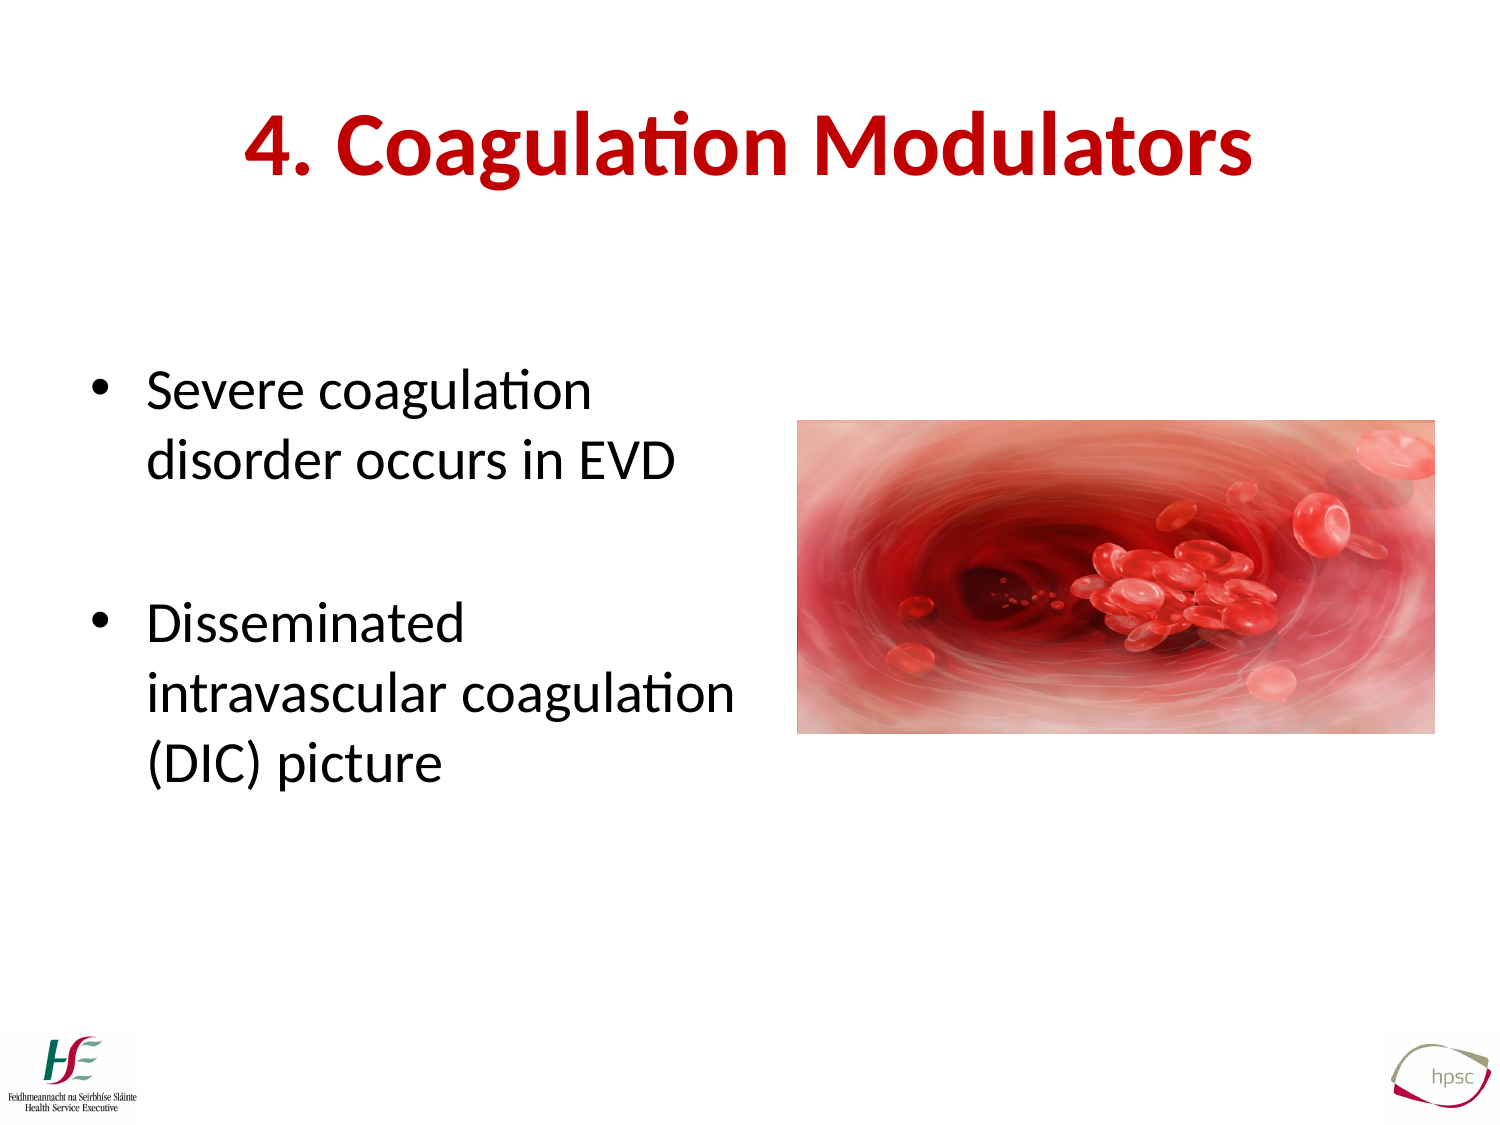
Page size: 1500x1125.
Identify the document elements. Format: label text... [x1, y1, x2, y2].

title 4. Coagulation Modulators [75, 45, 1425, 233]
picture [1381, 1026, 1500, 1125]
list Severe coagulation disorder occurs in EVD Disseminated intravascular coagulation (DIC) picture [75, 262, 762, 1005]
picture [796, 420, 1435, 734]
picture [0, 1029, 142, 1125]
